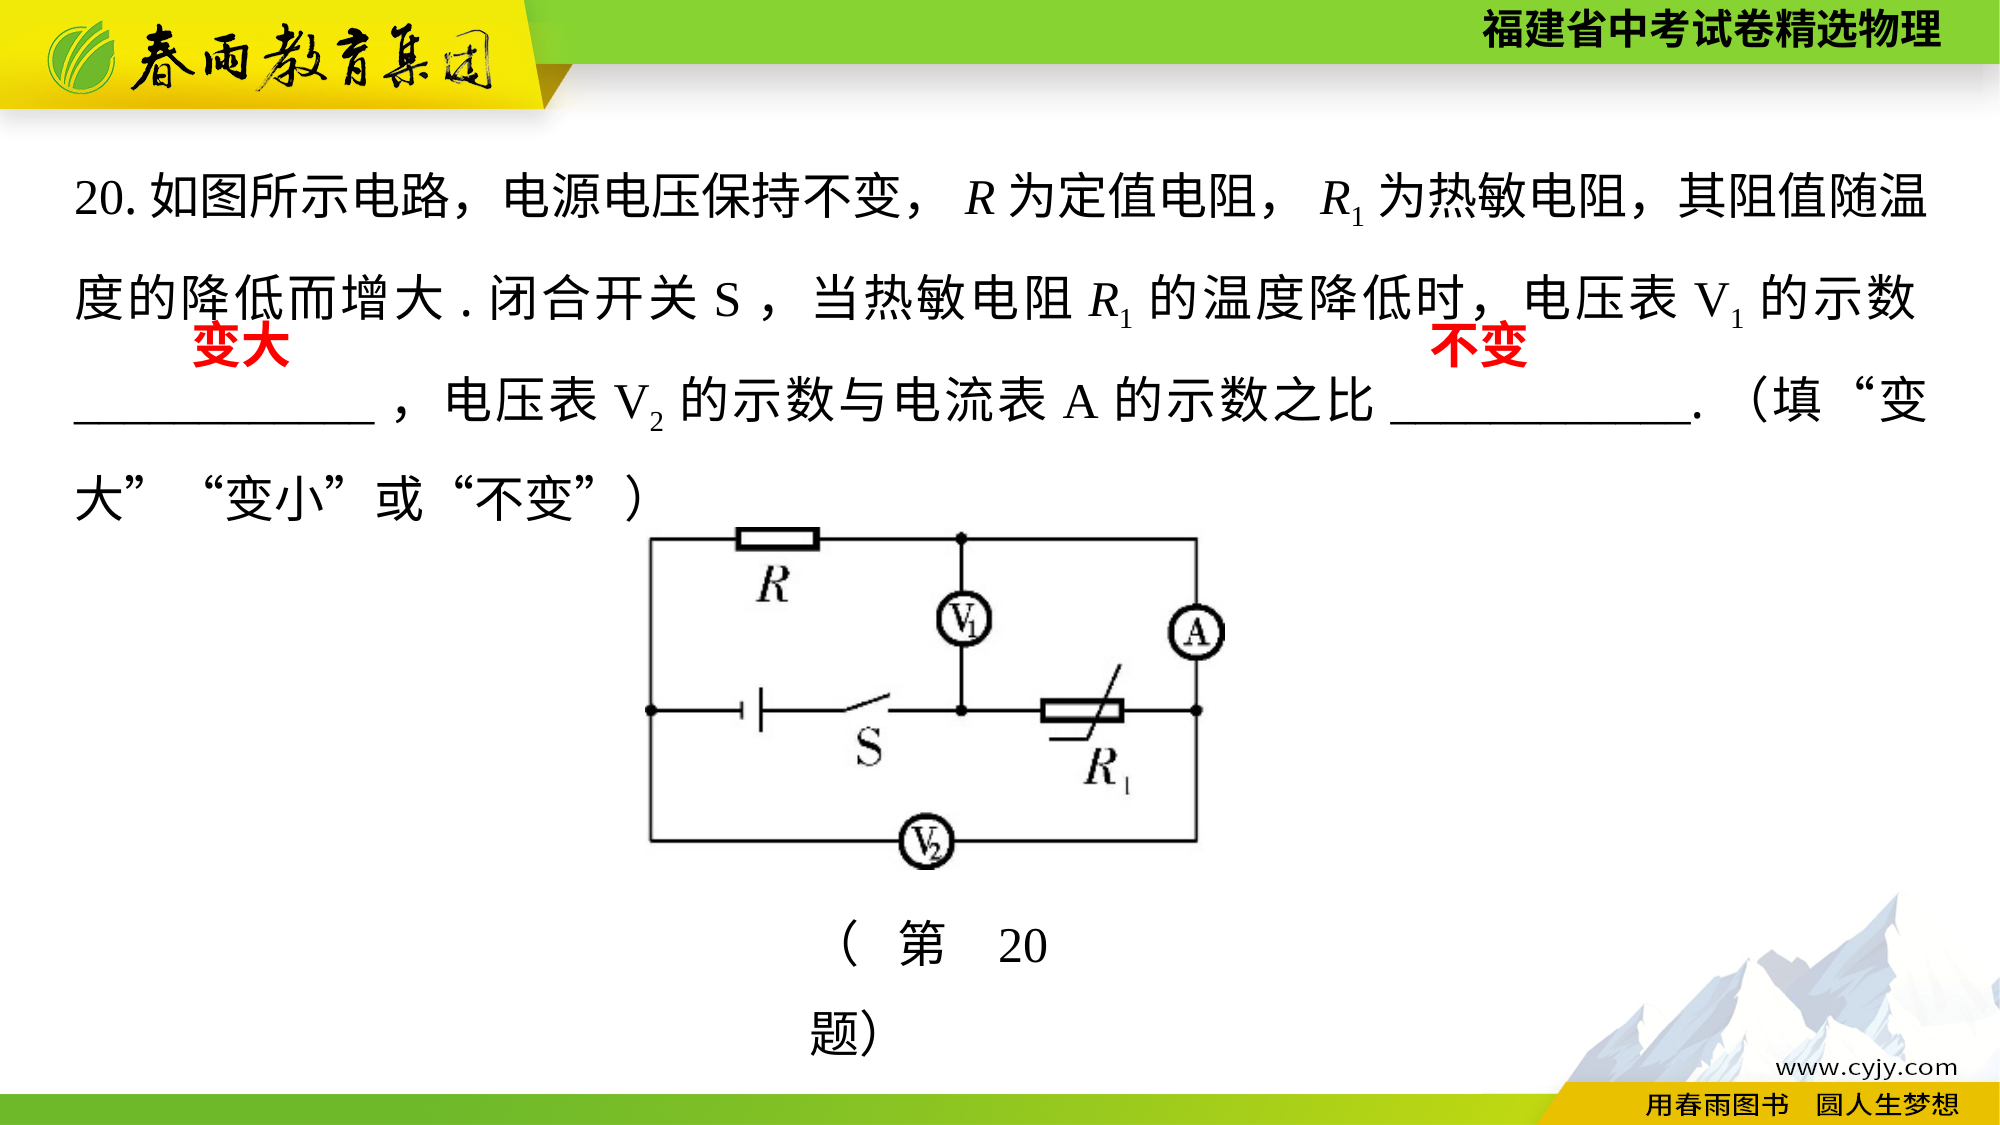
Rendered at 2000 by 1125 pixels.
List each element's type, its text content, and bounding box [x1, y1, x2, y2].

text_box （第20题） [795, 878, 1075, 981]
list 20.如图所示电路，电源电压保持不变，R为定值电阻，R1为热敏电阻，其阻值随温度的降低而增大.闭合开关S，当热敏电阻R1的温度降低时，电压表V1的示数____________，电压表V2的示数与电流表A的示数之比____________.（填“变大”“变小”或“不变”） [59, 122, 1944, 490]
picture [0, 0, 2000, 1125]
text_box 变大 [127, 306, 307, 382]
text_box 不变 [1414, 306, 1595, 382]
